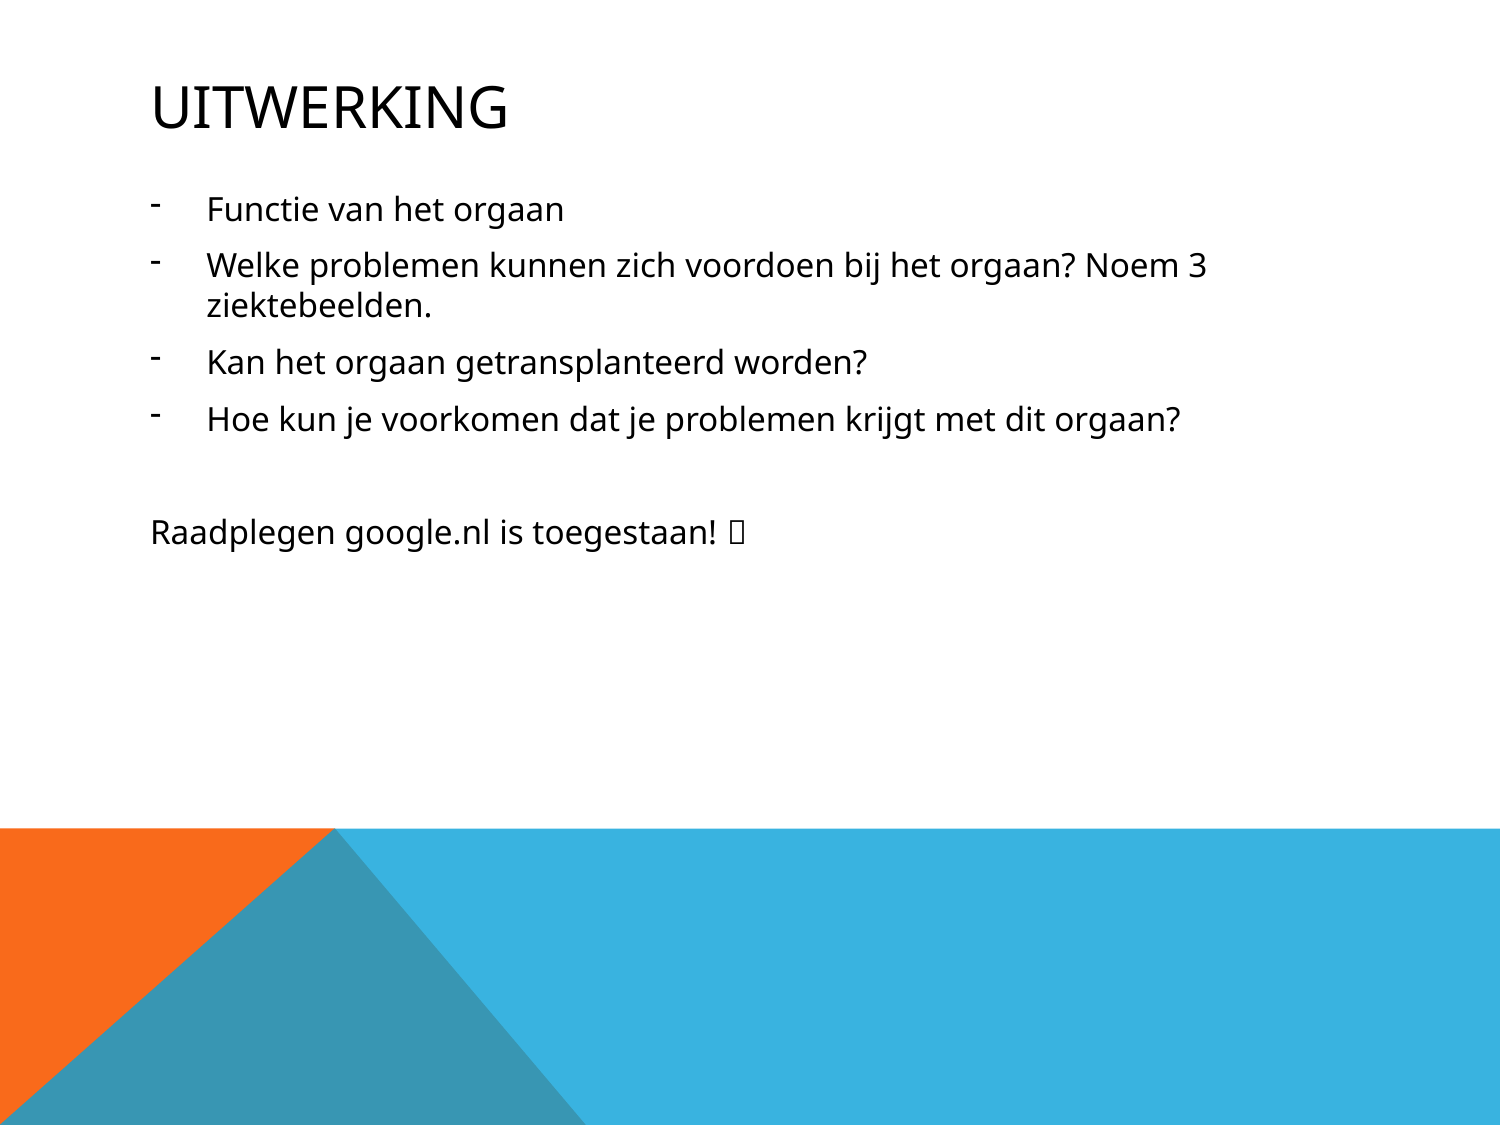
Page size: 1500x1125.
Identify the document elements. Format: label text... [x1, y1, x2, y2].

list Functie van het orgaan Welke problemen kunnen zich voordoen bij het orgaan? Noem 3 ziektebeelden. Kan het orgaan getransplanteerd worden? Hoe kun je voorkomen dat je problemen krijgt met dit orgaan? Raadplegen google.nl is toegestaan!  [135, 180, 1369, 768]
title Uitwerking [135, 60, 1369, 150]
